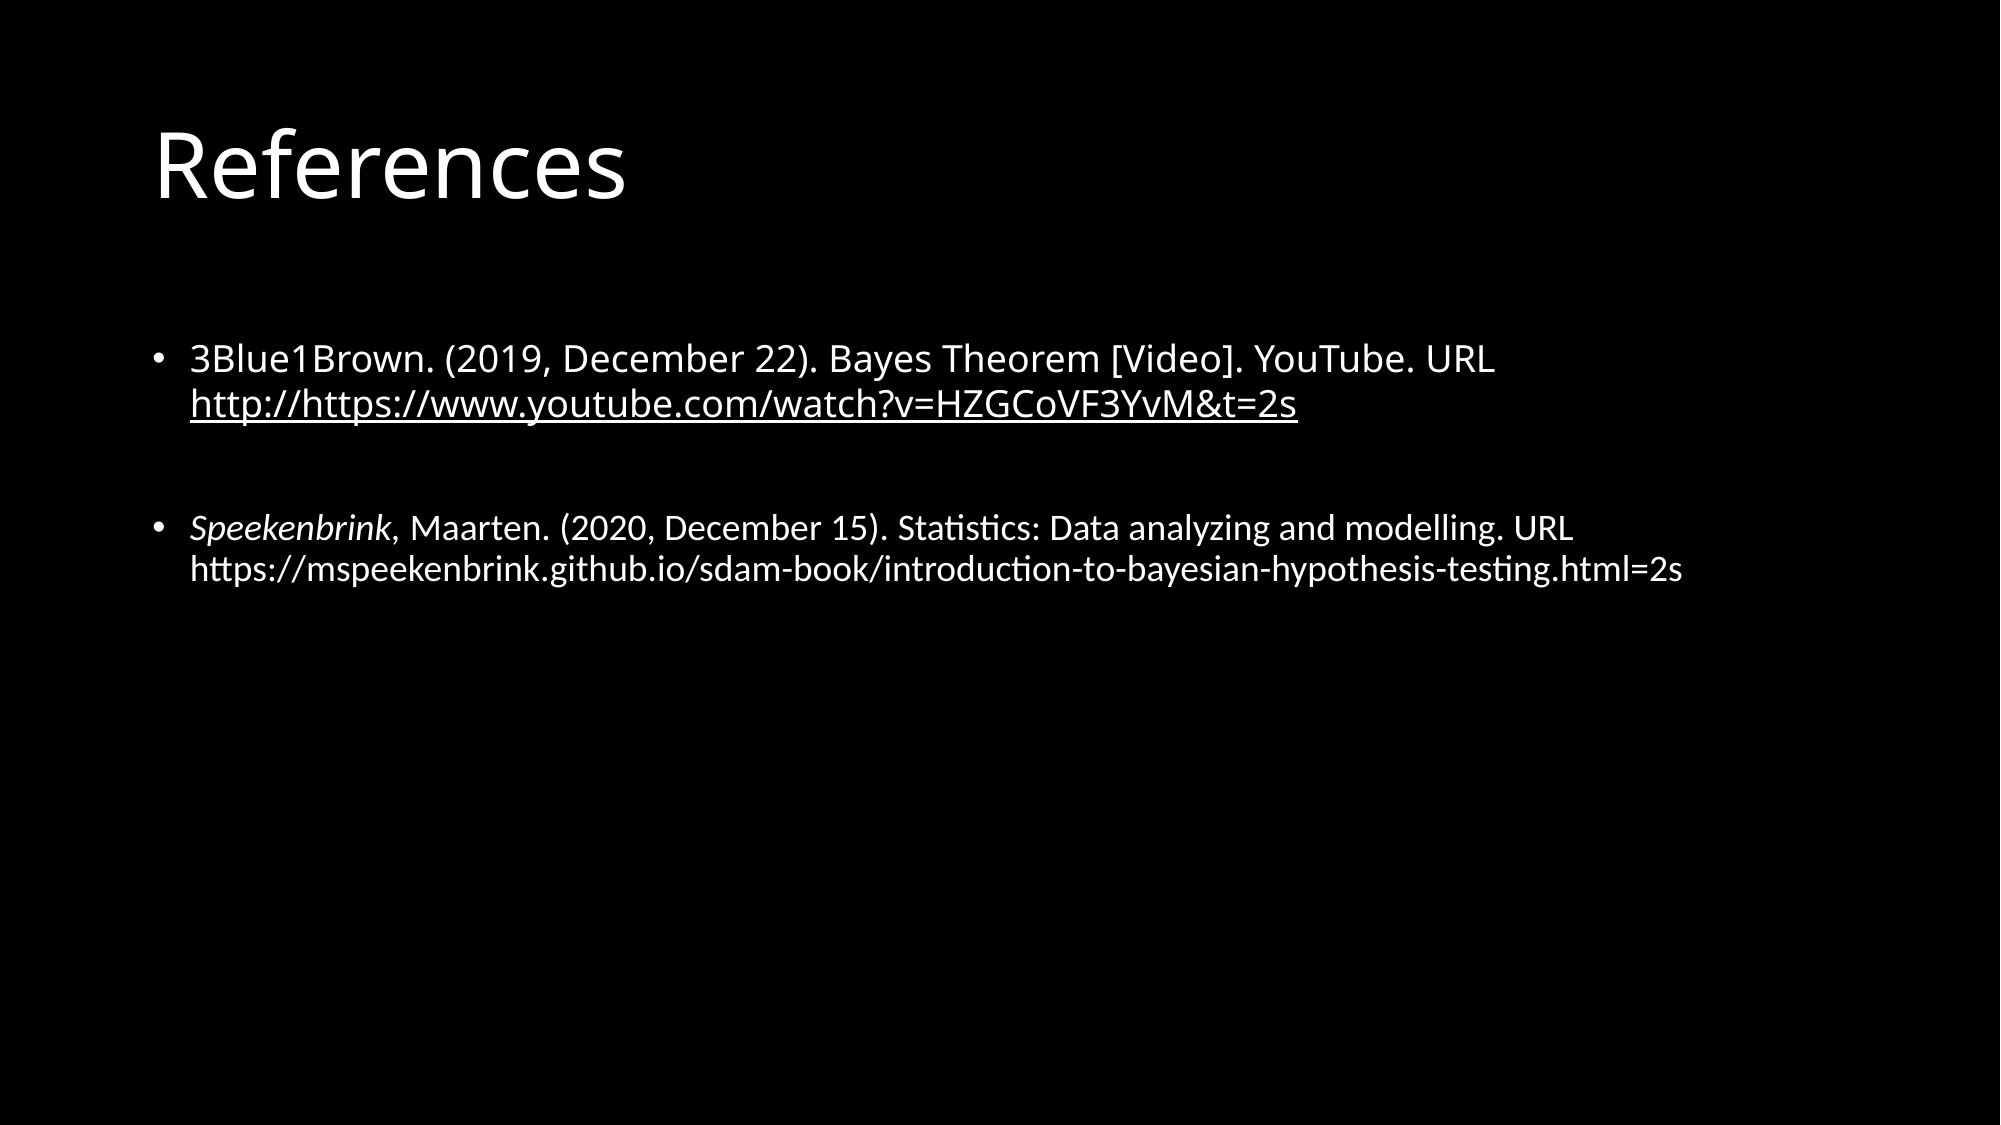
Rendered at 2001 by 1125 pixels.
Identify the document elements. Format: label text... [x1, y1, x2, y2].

list 3Blue1Brown. (2019, December 22). Bayes Theorem [Video]. YouTube. URL http://https://www.youtube.com/watch?v=HZGCoVF3YvM&t=2s Speekenbrink, Maarten. (2020, December 15). Statistics: Data analyzing and modelling. URL https://mspeekenbrink.github.io/sdam-book/introduction-to-bayesian-hypothesis-testing.html=2s [137, 332, 1863, 1047]
title References [137, 59, 1863, 278]
